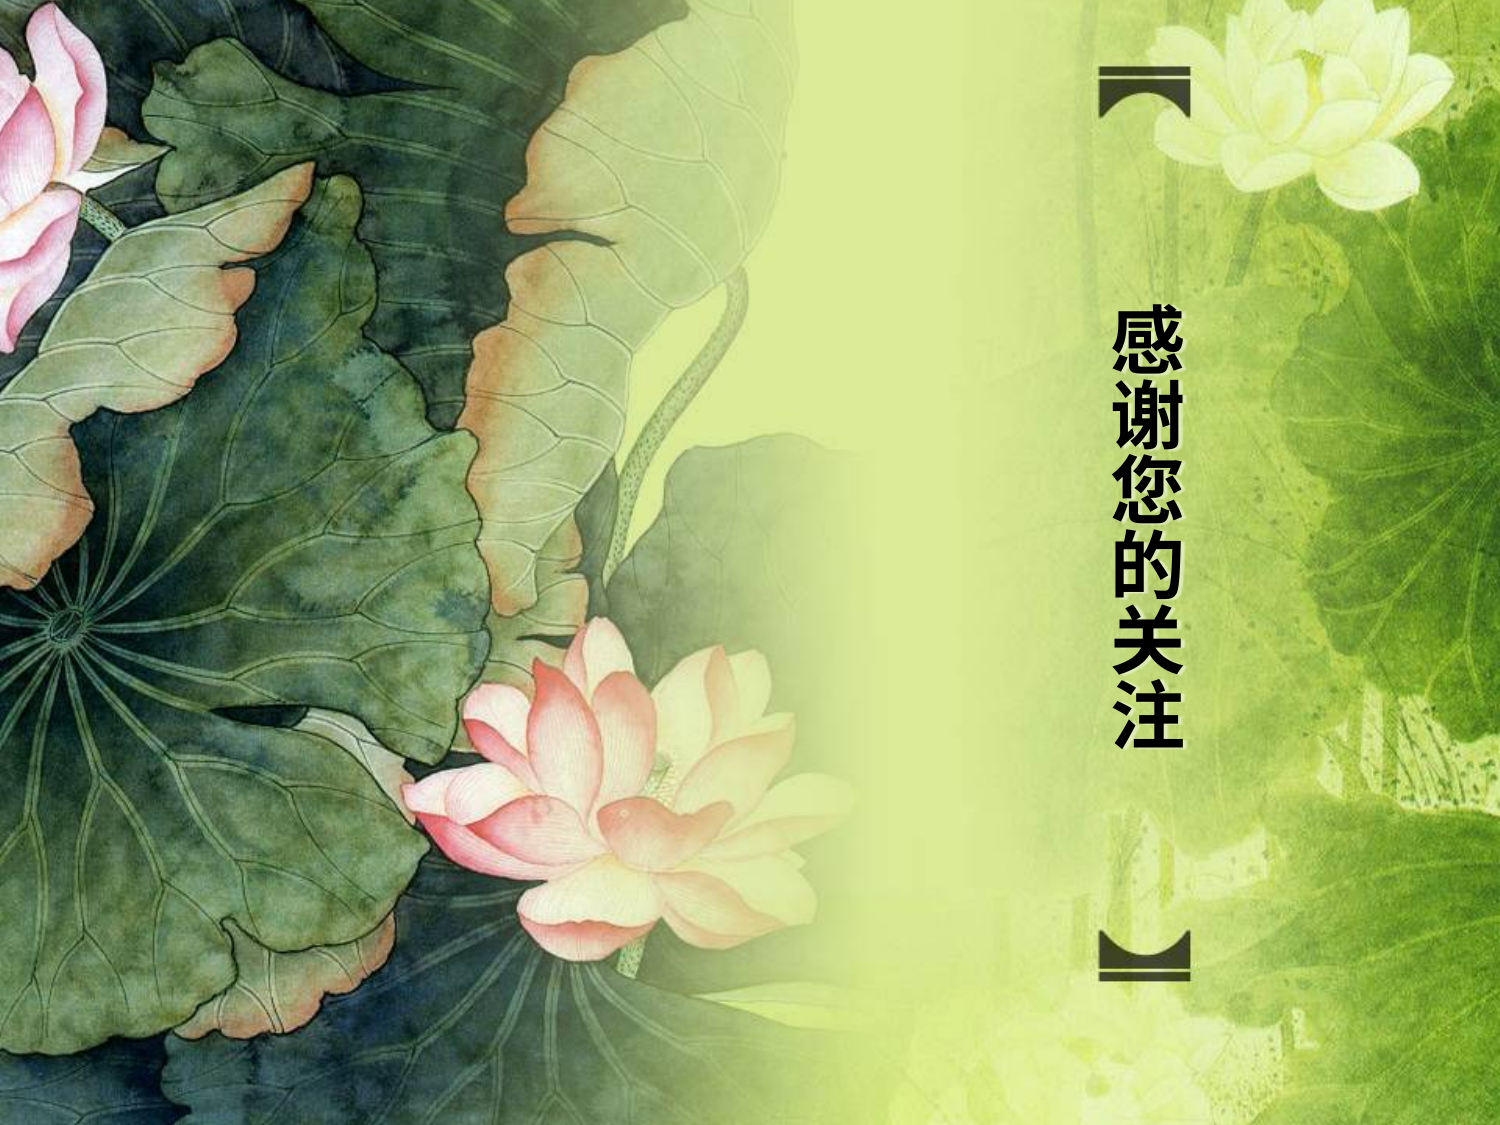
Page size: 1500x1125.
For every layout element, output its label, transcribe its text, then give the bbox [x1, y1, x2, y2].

title 感谢您的关注 [1068, 125, 1223, 930]
picture [0, 0, 1500, 1125]
